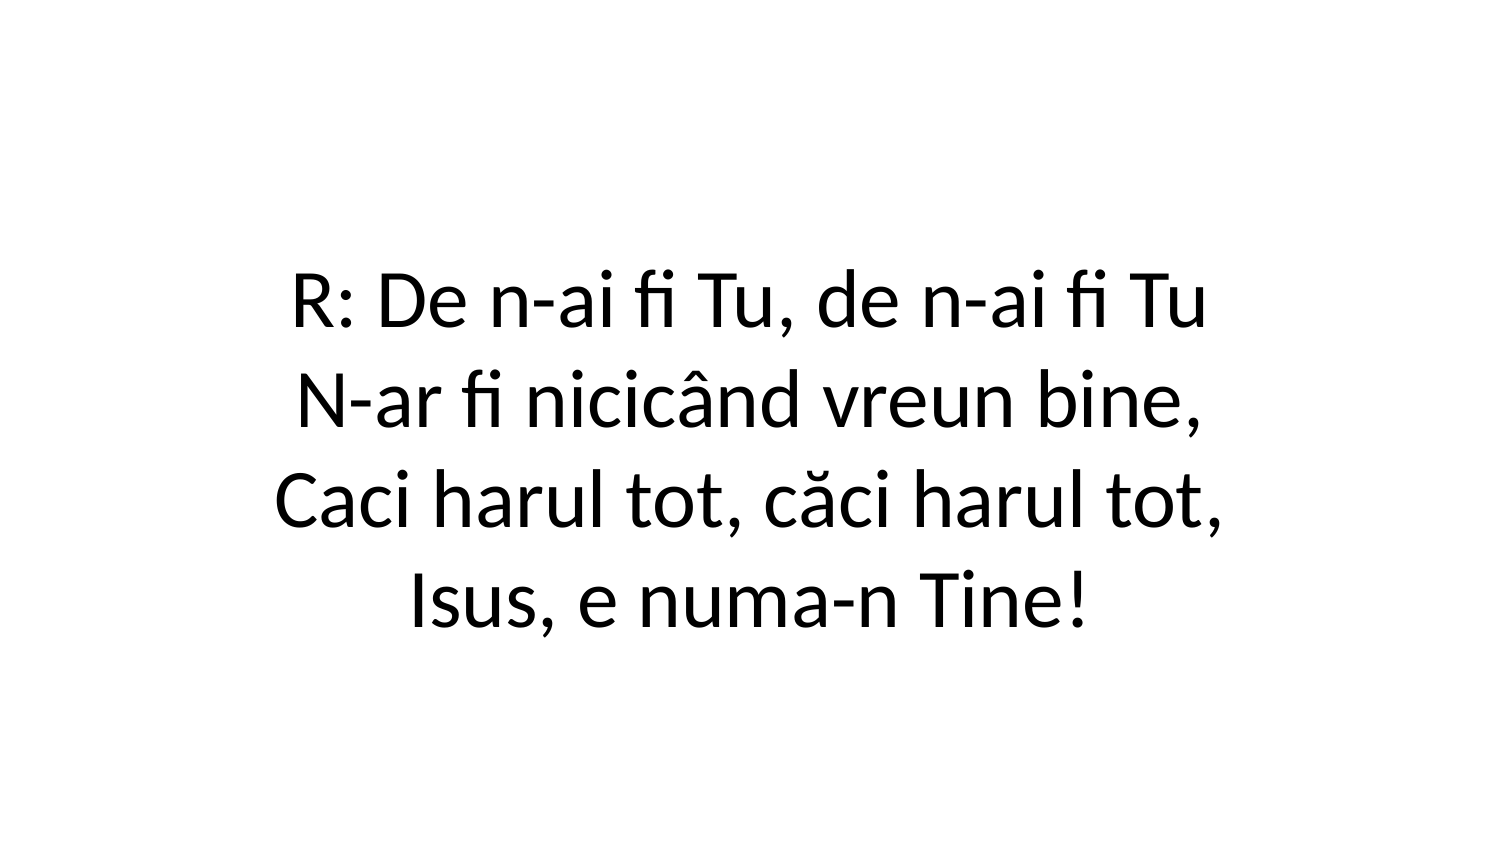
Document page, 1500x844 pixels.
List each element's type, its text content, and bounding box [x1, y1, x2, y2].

text_box R: De n-ai fi Tu, de n-ai fi Tu N-ar fi nicicând vreun bine, Caci harul tot, căci harul tot, Isus, e numa-n Tine! [259, 192, 1241, 652]
